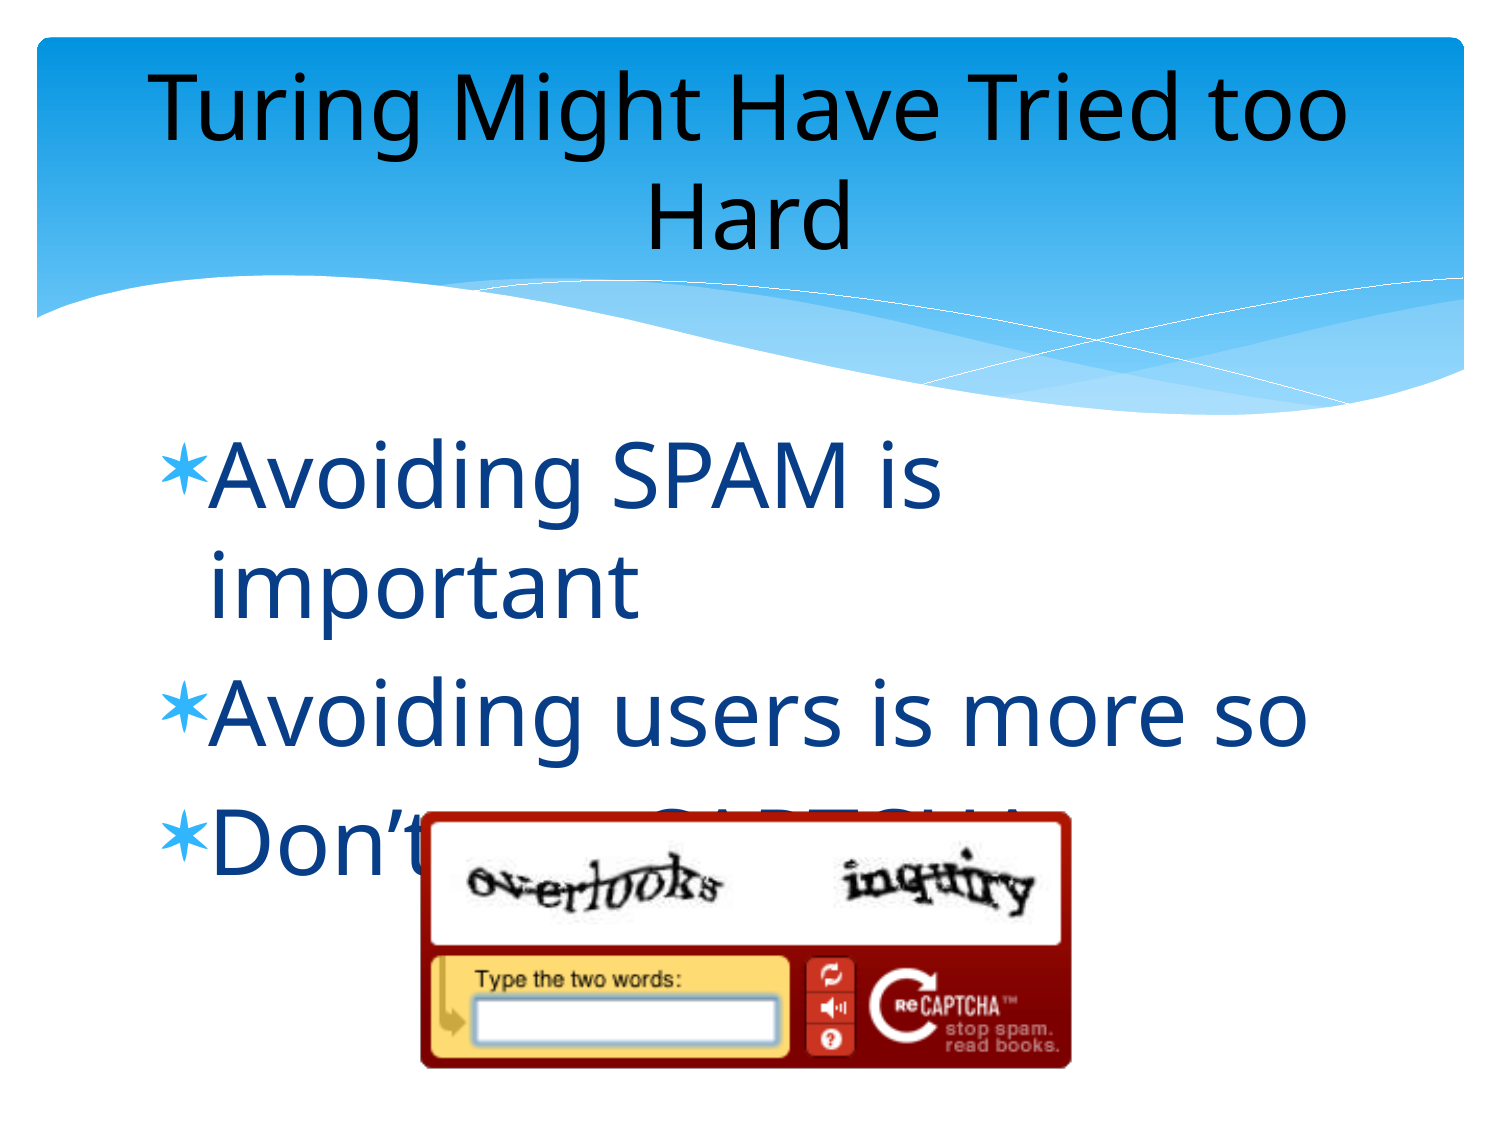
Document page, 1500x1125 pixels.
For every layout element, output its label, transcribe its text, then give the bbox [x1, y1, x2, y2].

picture [418, 810, 1074, 1072]
title Turing Might Have Tried too Hard [75, 55, 1425, 261]
list Avoiding SPAM is important Avoiding users is more so Don’t use CAPTCHA [147, 408, 1363, 975]
